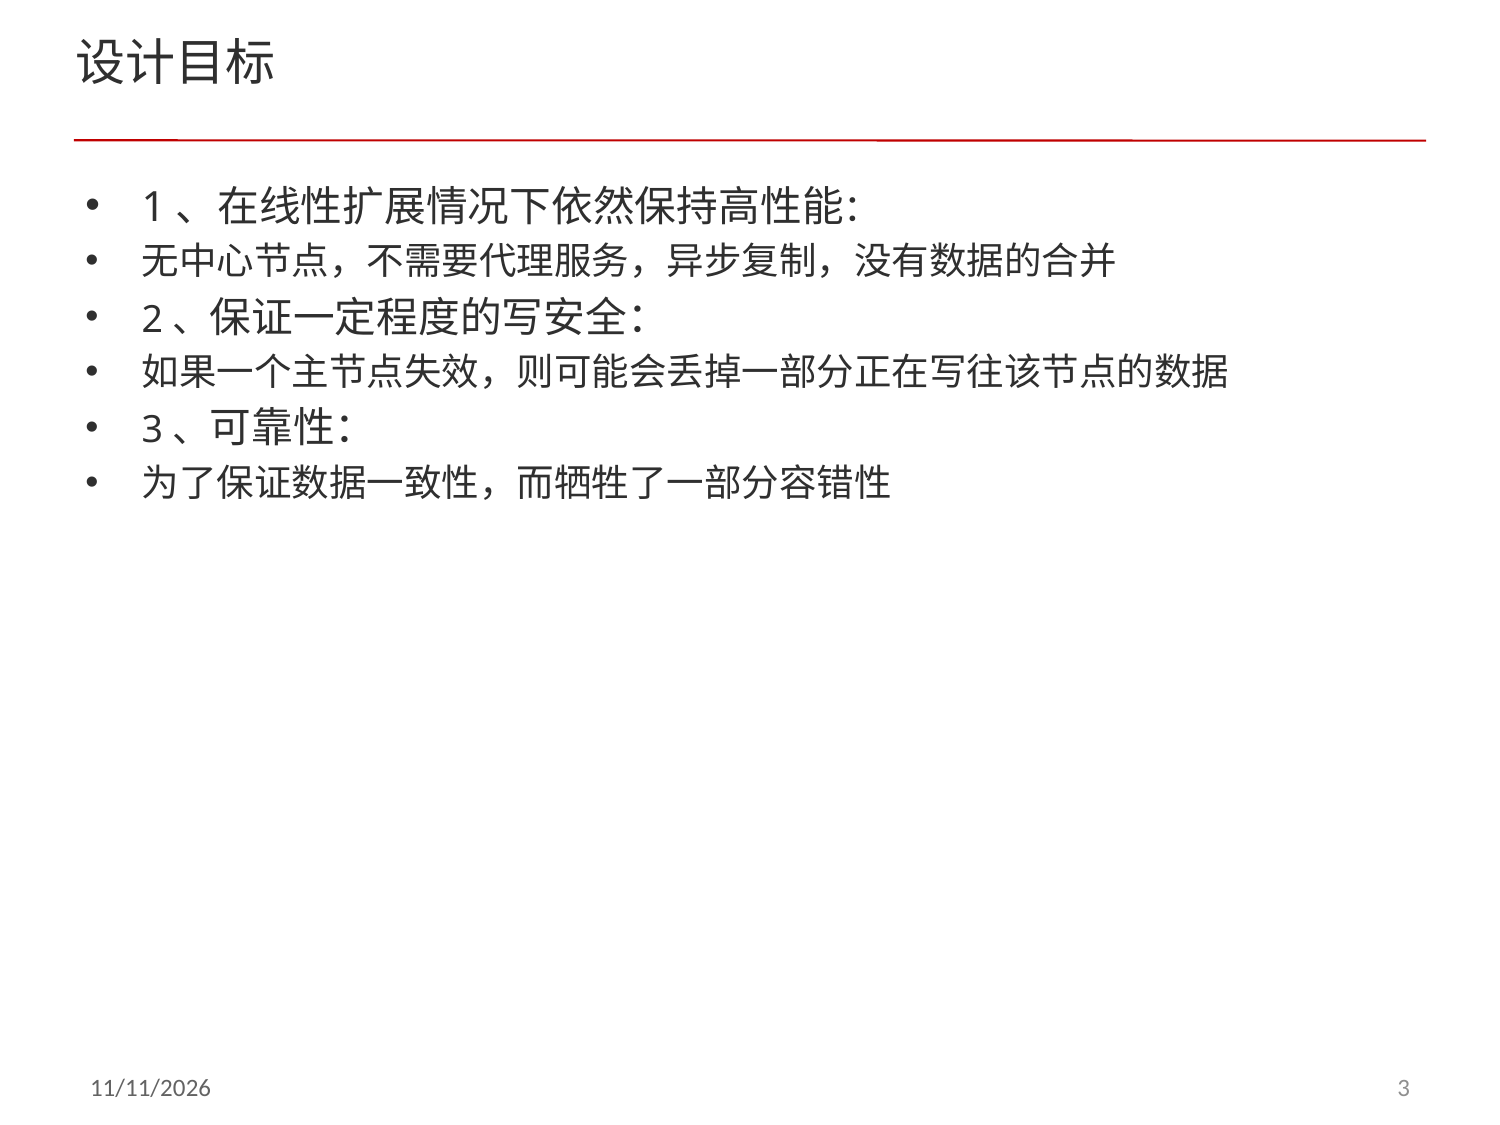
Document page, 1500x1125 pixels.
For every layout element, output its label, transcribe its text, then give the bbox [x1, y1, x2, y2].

title 设计目标 [75, 30, 1235, 136]
list 1、在线性扩展情况下依然保持高性能： 无中心节点，不需要代理服务，异步复制，没有数据的合并 2、保证一定程度的写安全： 如果一个主节点失效，则可能会丢掉一部分正在写往该节点的数据 3、可靠性： 为了保证数据一致性，而牺牲了一部分容错性 [70, 171, 1421, 1016]
